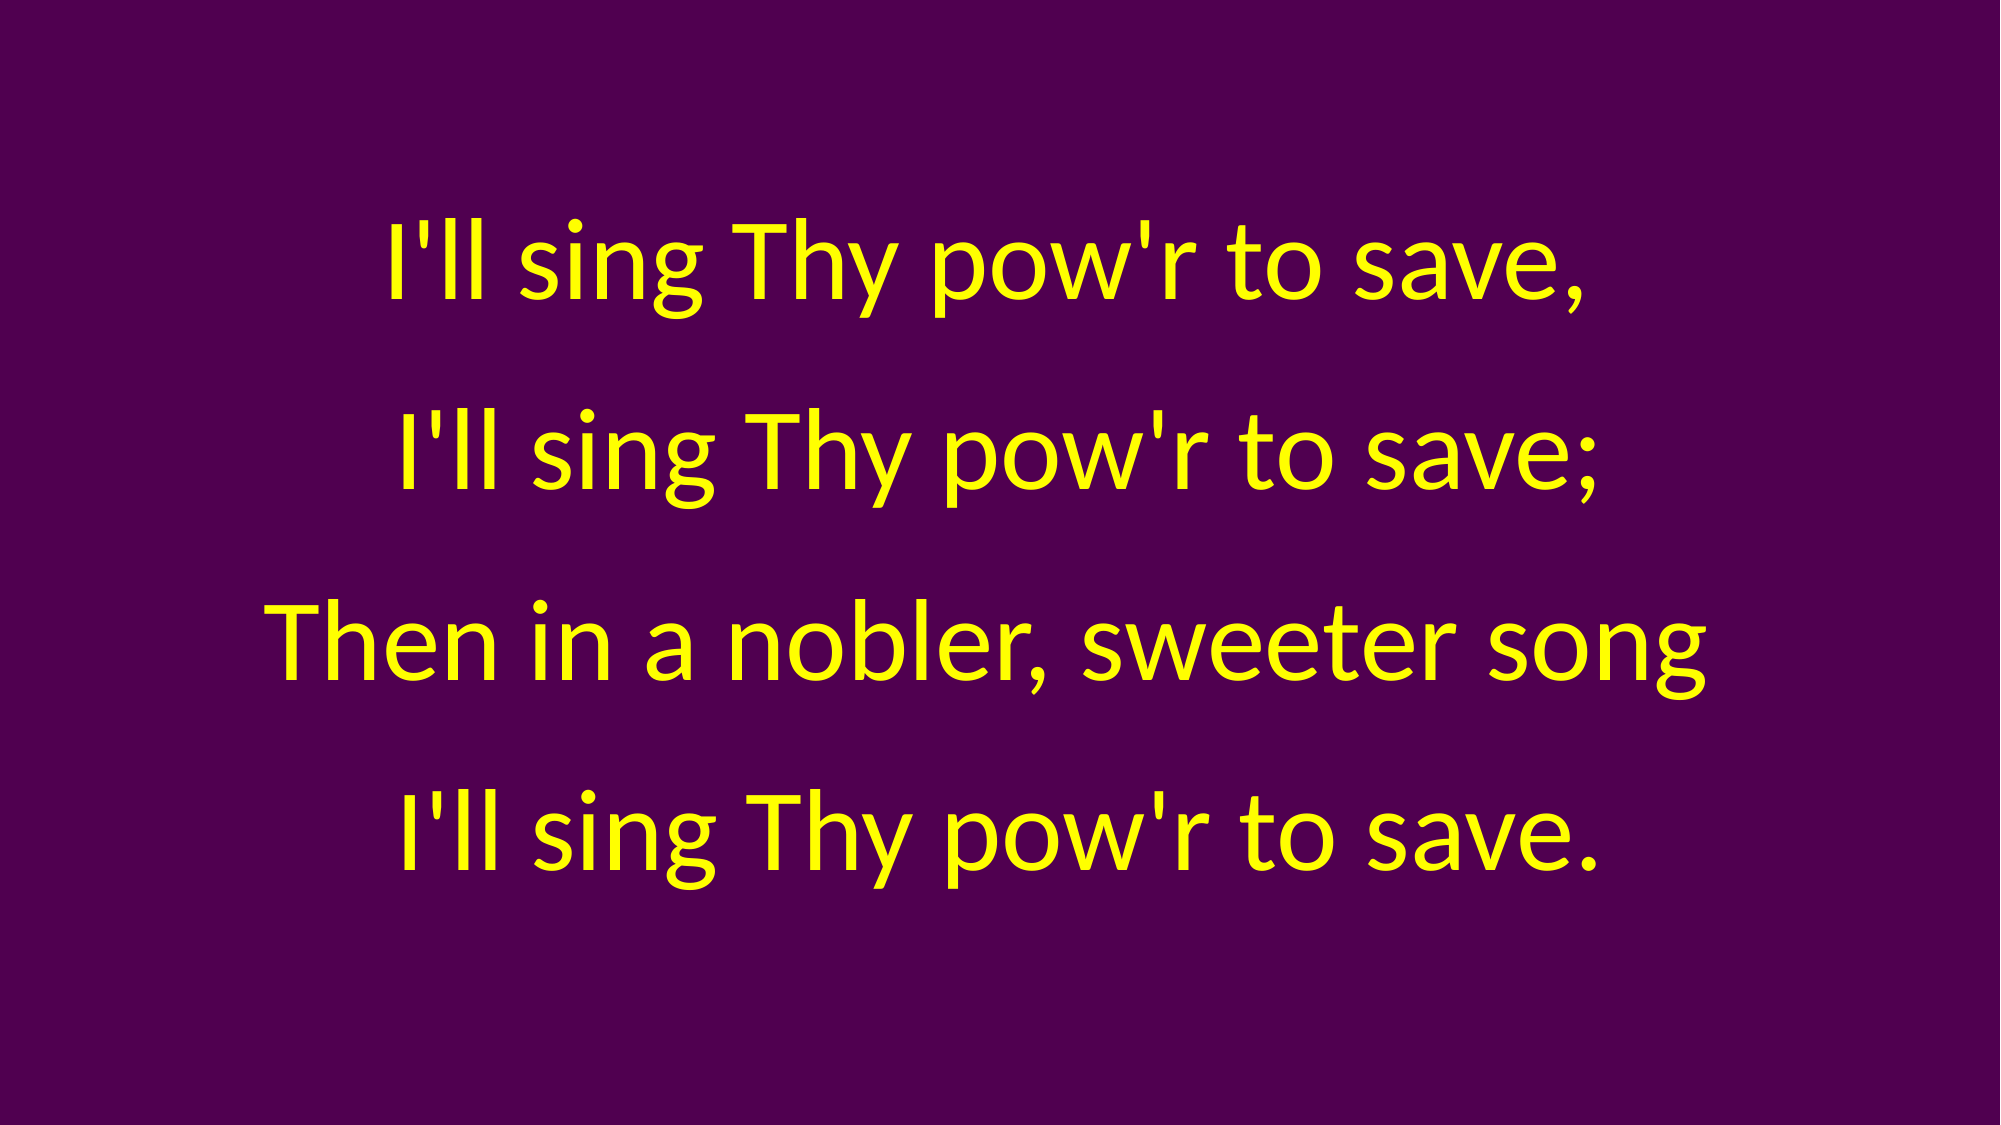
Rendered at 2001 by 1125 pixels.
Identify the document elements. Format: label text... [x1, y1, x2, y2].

text_box I'll sing Thy pow'r to save, I'll sing Thy pow'r to save; Then in a nobler, sweeter song I'll sing Thy pow'r to save. [0, 175, 2000, 901]
